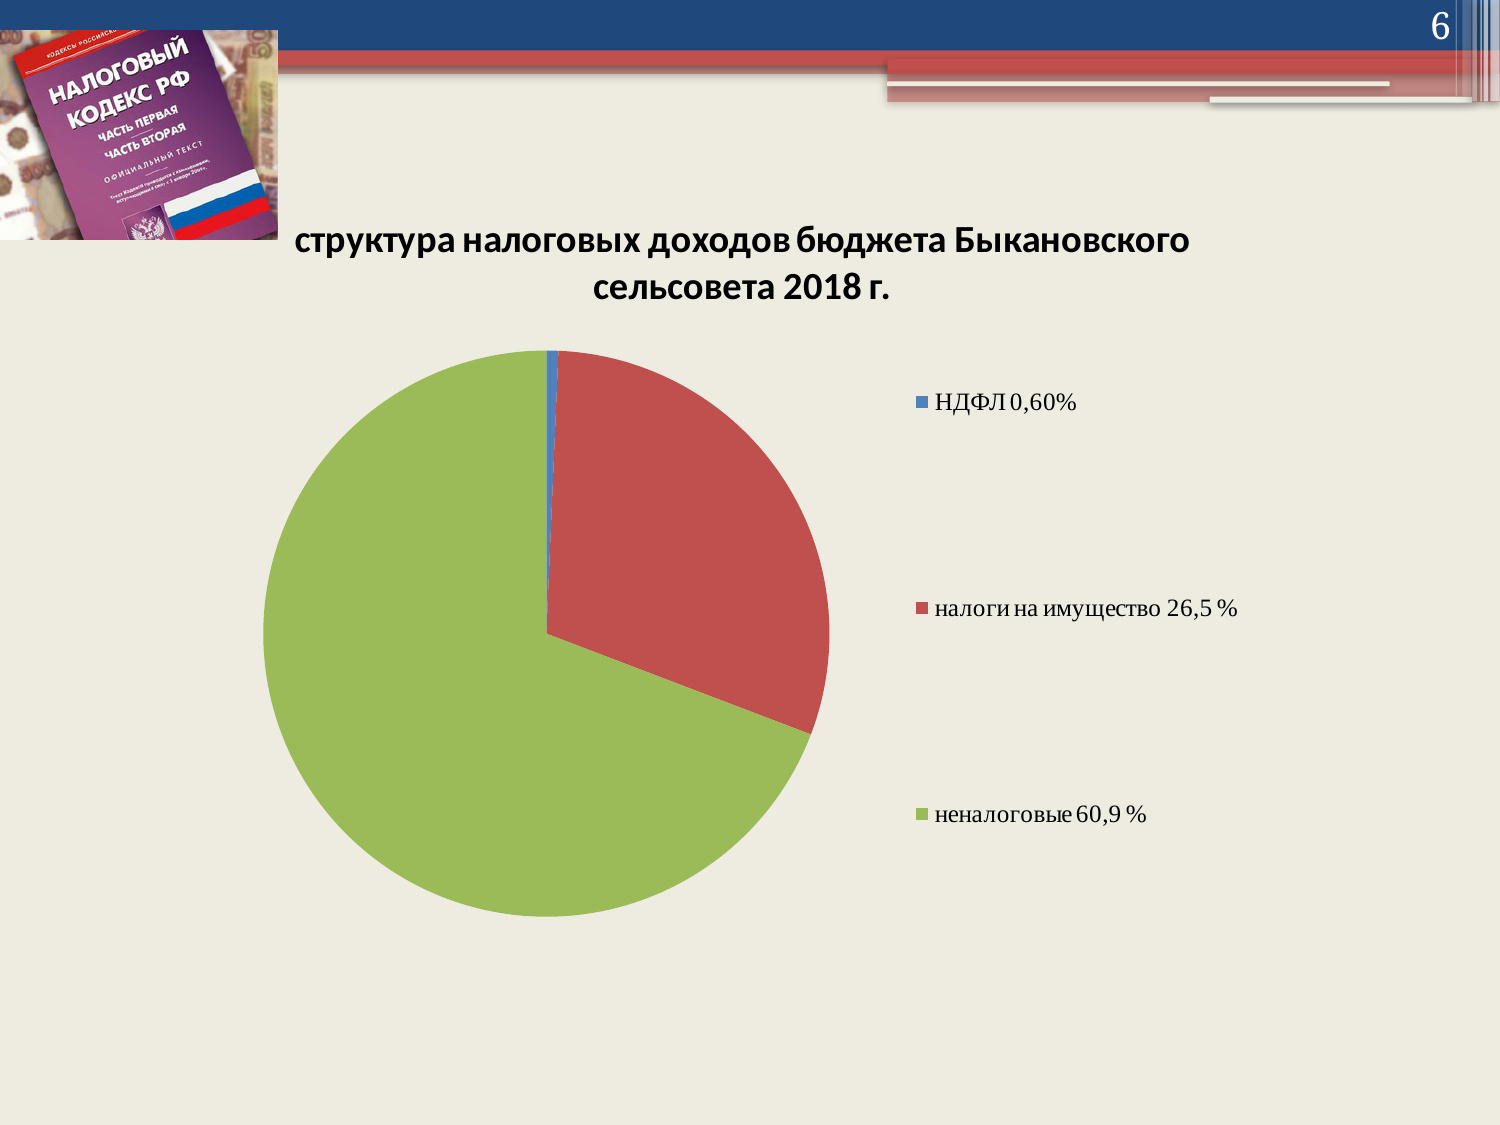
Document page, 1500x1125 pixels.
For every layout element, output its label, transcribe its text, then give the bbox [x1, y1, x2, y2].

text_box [150, 196, 1334, 959]
slide_number 6 [1340, 0, 1466, 61]
picture [0, 30, 278, 240]
